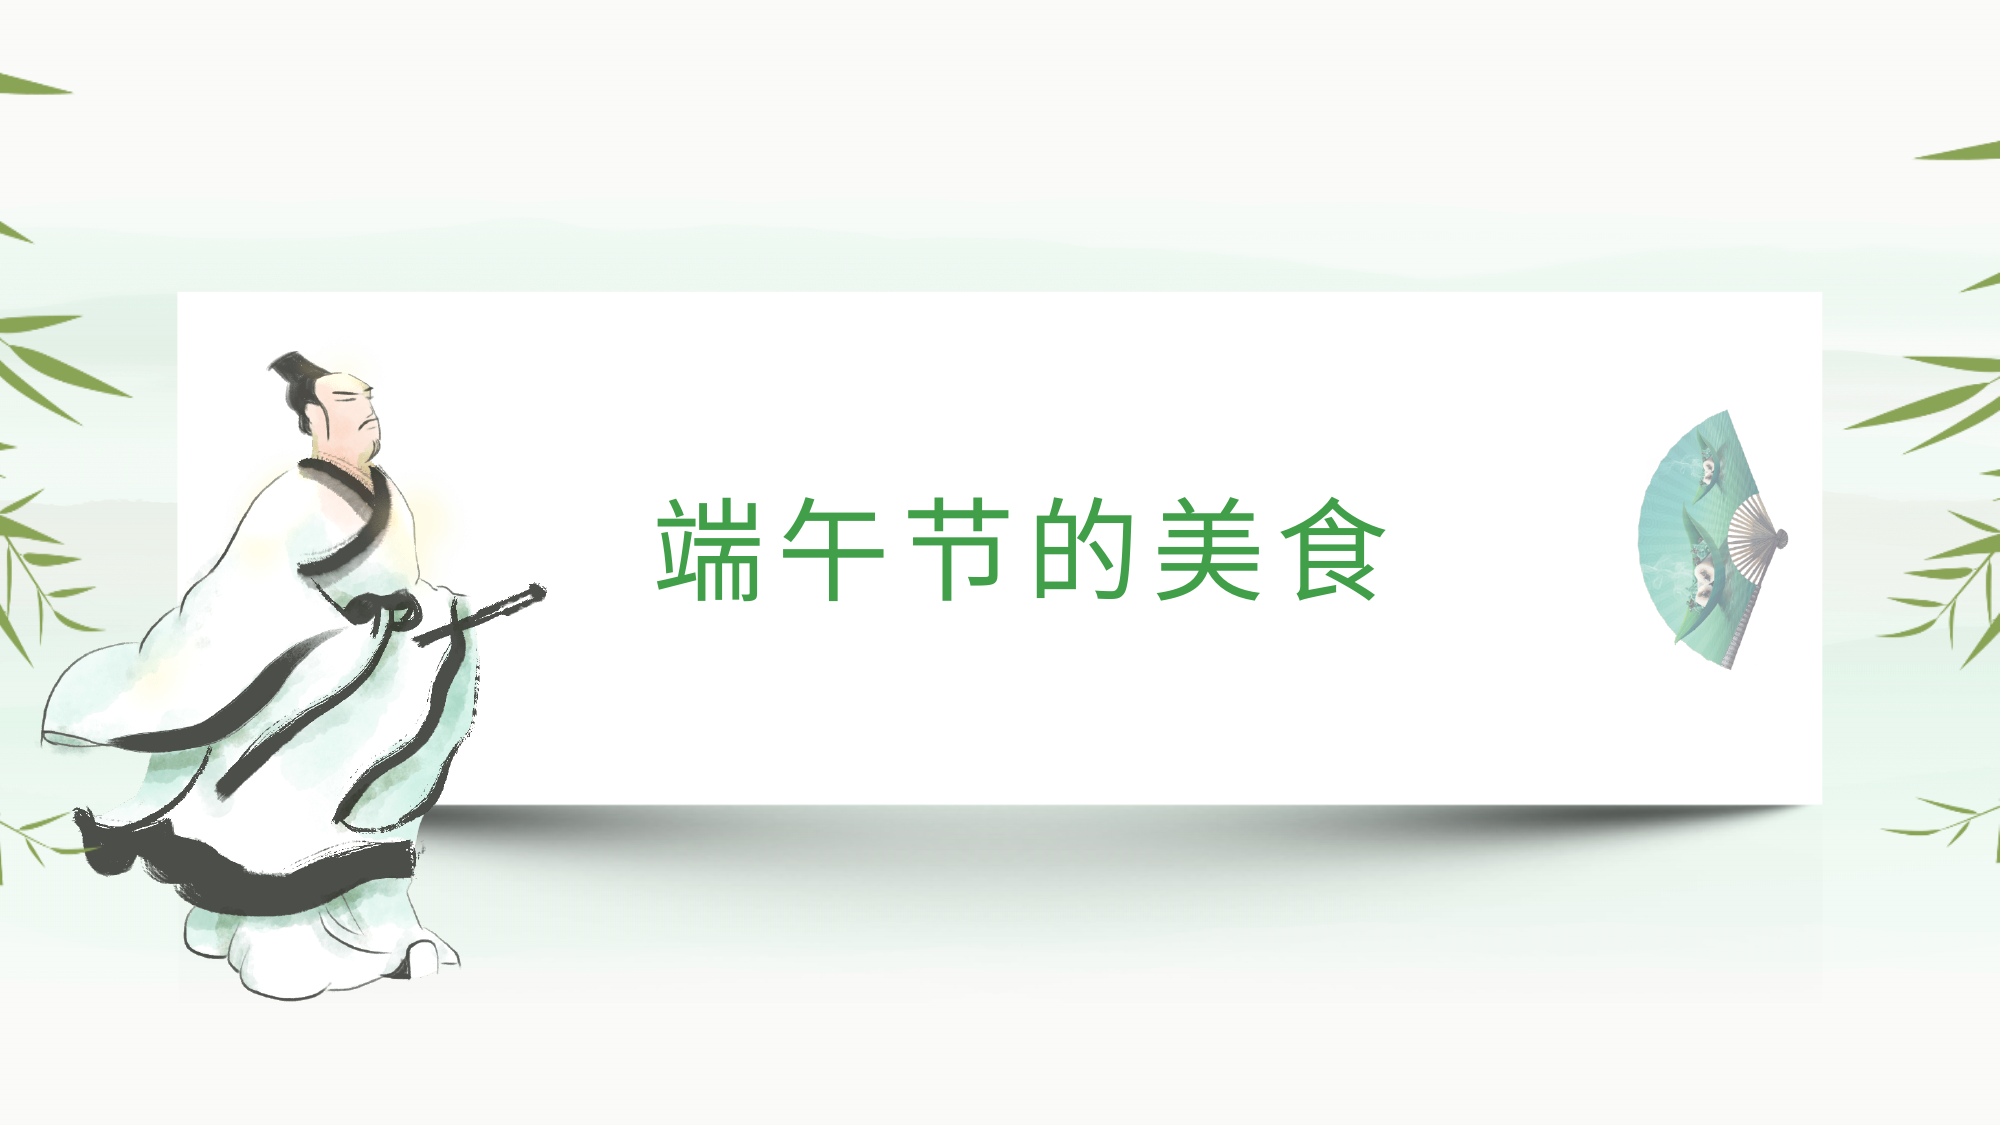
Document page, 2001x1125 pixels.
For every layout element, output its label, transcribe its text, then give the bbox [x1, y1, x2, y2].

text_box [1100, 291, 1670, 804]
text_box 端午节的美食 [637, 472, 900, 623]
text_box [281, 291, 900, 804]
picture [0, 0, 2000, 1125]
text_box 端午节的美食 [1100, 472, 1553, 623]
